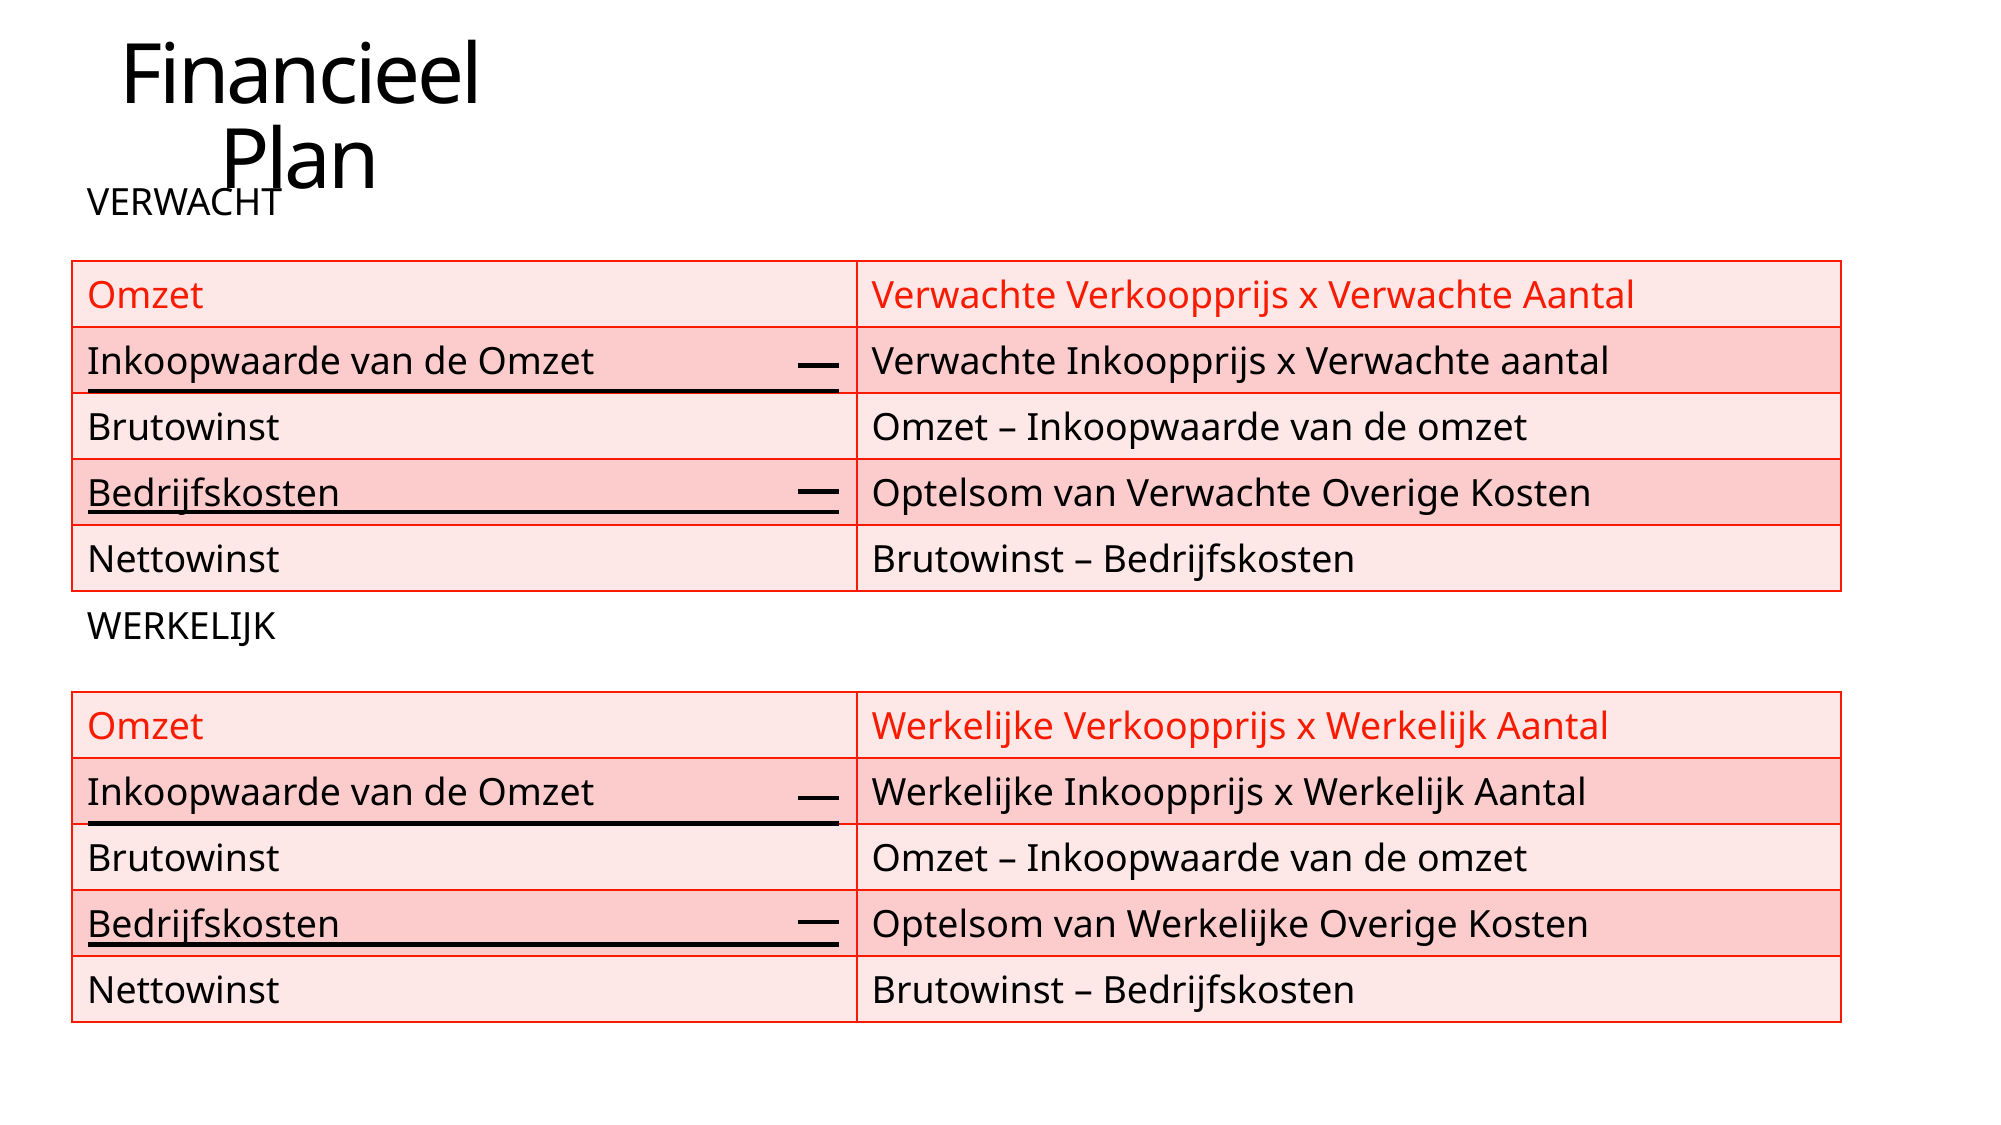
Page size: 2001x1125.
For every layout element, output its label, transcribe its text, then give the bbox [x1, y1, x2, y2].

text_box VERWACHT [72, 170, 1305, 231]
table_cell Nettowinst [73, 526, 856, 590]
table_cell Optelsom van Werkelijke Overige Kosten [858, 891, 1840, 955]
table_cell Bedrijfskosten [73, 891, 856, 955]
table_cell Nettowinst [73, 957, 856, 1021]
table_header Omzet [73, 262, 856, 326]
table_cell Brutowinst – Bedrijfskosten [858, 957, 1840, 1021]
table_header Verwachte Verkoopprijs x Verwachte Aantal [858, 262, 1840, 326]
table_cell Inkoopwaarde van de Omzet [73, 759, 856, 823]
table_cell Optelsom van Verwachte Overige Kosten [858, 460, 1840, 524]
table_cell Werkelijke Inkoopprijs x Werkelijk Aantal [858, 759, 1840, 823]
table_cell Omzet – Inkoopwaarde van de omzet [858, 825, 1840, 889]
table_cell Brutowinst [73, 825, 856, 889]
text_box WERKELIJK [72, 594, 1305, 655]
table_cell Verwachte Inkoopprijs x Verwachte aantal [858, 328, 1840, 392]
table_cell Brutowinst [73, 394, 856, 458]
title Financieel Plan [12, 20, 587, 221]
table_cell Inkoopwaarde van de Omzet [73, 328, 856, 392]
table_header Omzet [73, 693, 856, 757]
table_cell Omzet – Inkoopwaarde van de omzet [858, 394, 1840, 458]
table_cell Brutowinst – Bedrijfskosten [858, 526, 1840, 590]
table_header Werkelijke Verkoopprijs x Werkelijk Aantal [858, 693, 1840, 757]
table_cell Bedrijfskosten [73, 460, 856, 524]
